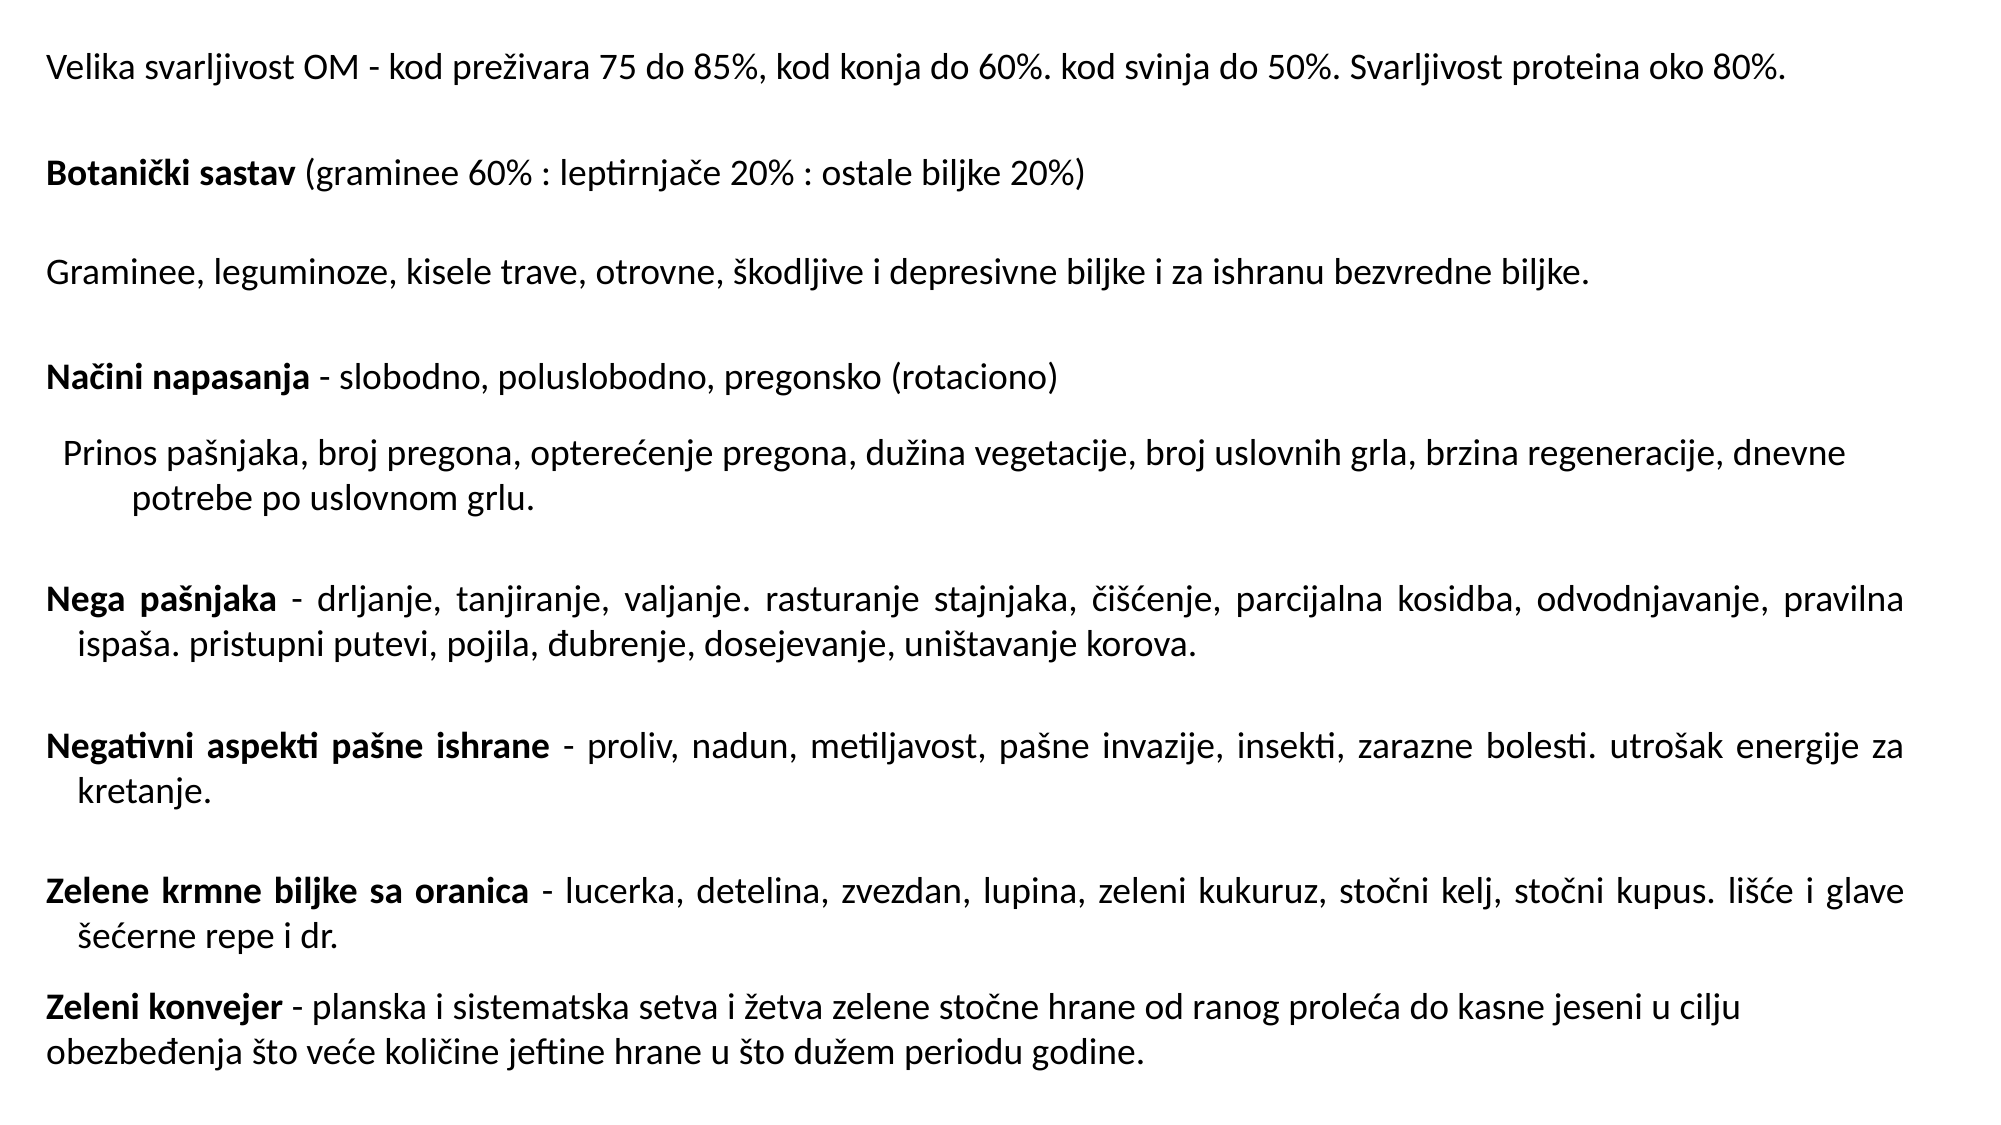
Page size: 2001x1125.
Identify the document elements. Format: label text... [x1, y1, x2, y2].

text_box Velika svarljivost OM - kod preživara 75 do 85%, kod konja do 60%. kod svinja do 50%. Svarljivost proteina oko 80%. Botanički sastav (graminee 60% : leptirnjače 20% : ostale biljke 20%) Graminee, leguminoze, kisele trave, otrovne, škodljive i depresivne biljke i za ishranu bezvredne biljke. Načini napasanja - slobodno, poluslobodno, pregonsko (rotaciono) Prinos pašnjaka, broj pregona, opterećenje pregona, dužina vegetacije, broj uslovnih grla, brzina regeneracije, dnevne potrebe po uslovnom grlu. Nega pašnjaka - drljanje, tanjiranje, valjanje. rasturanje stajnjaka, čišćenje, parcijalna kosidba, odvodnjavanje, pravilna ispaša. pristupni putevi, pojila, đubrenje, dosejevanje, uništavanje korova. Negativni aspekti pašne ishrane - proliv, nadun, metiljavost, pašne invazije, insekti, zarazne bolesti. utrošak energije za kretanje. Zelene krmne biljke sa oranica - lucerka, detelina, zvezdan, lupina, zeleni kukuruz, stočni kelj, stočni kupus. lišće i glave šećerne repe i dr. Zeleni konvejer - planska i sistematska setva i žetva zelene stočne hrane od ranog proleća do kasne jeseni u cilju obezbeđenja što veće količine jeftine hrane u što dužem periodu godine. [31, 34, 1961, 1080]
